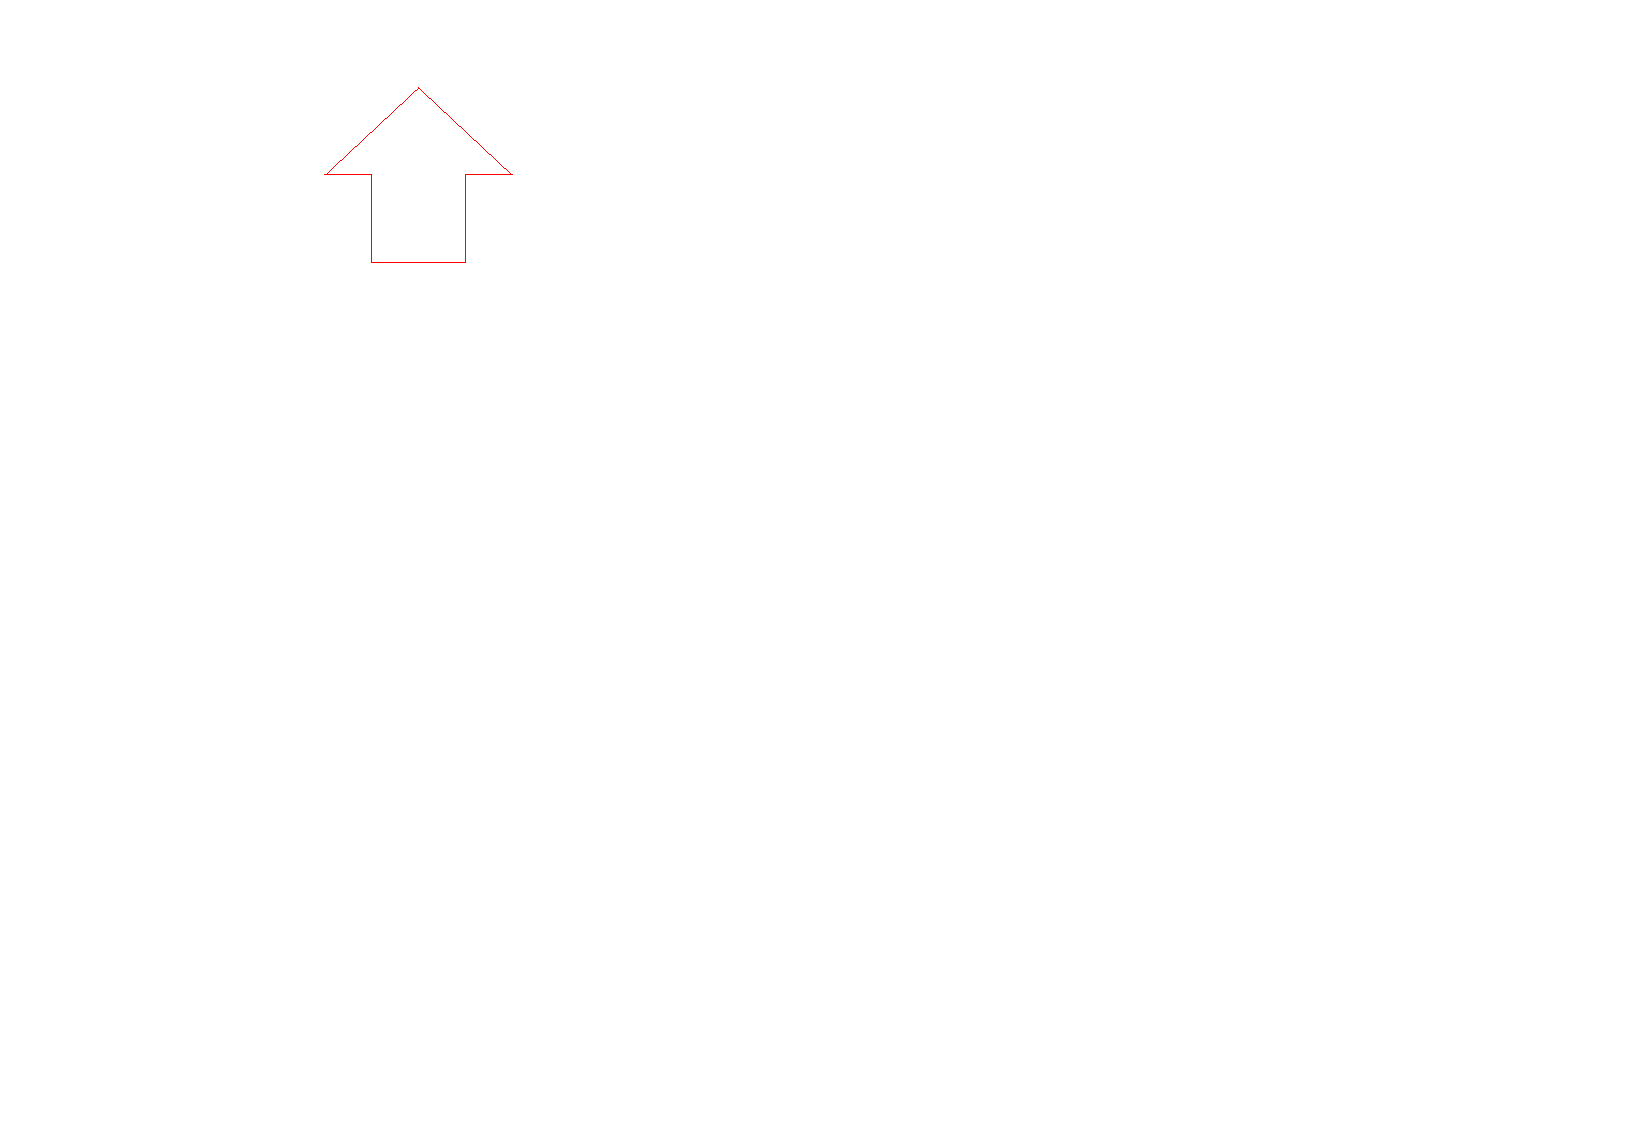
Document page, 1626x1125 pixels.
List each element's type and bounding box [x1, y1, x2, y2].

text_box [324, 87, 513, 263]
